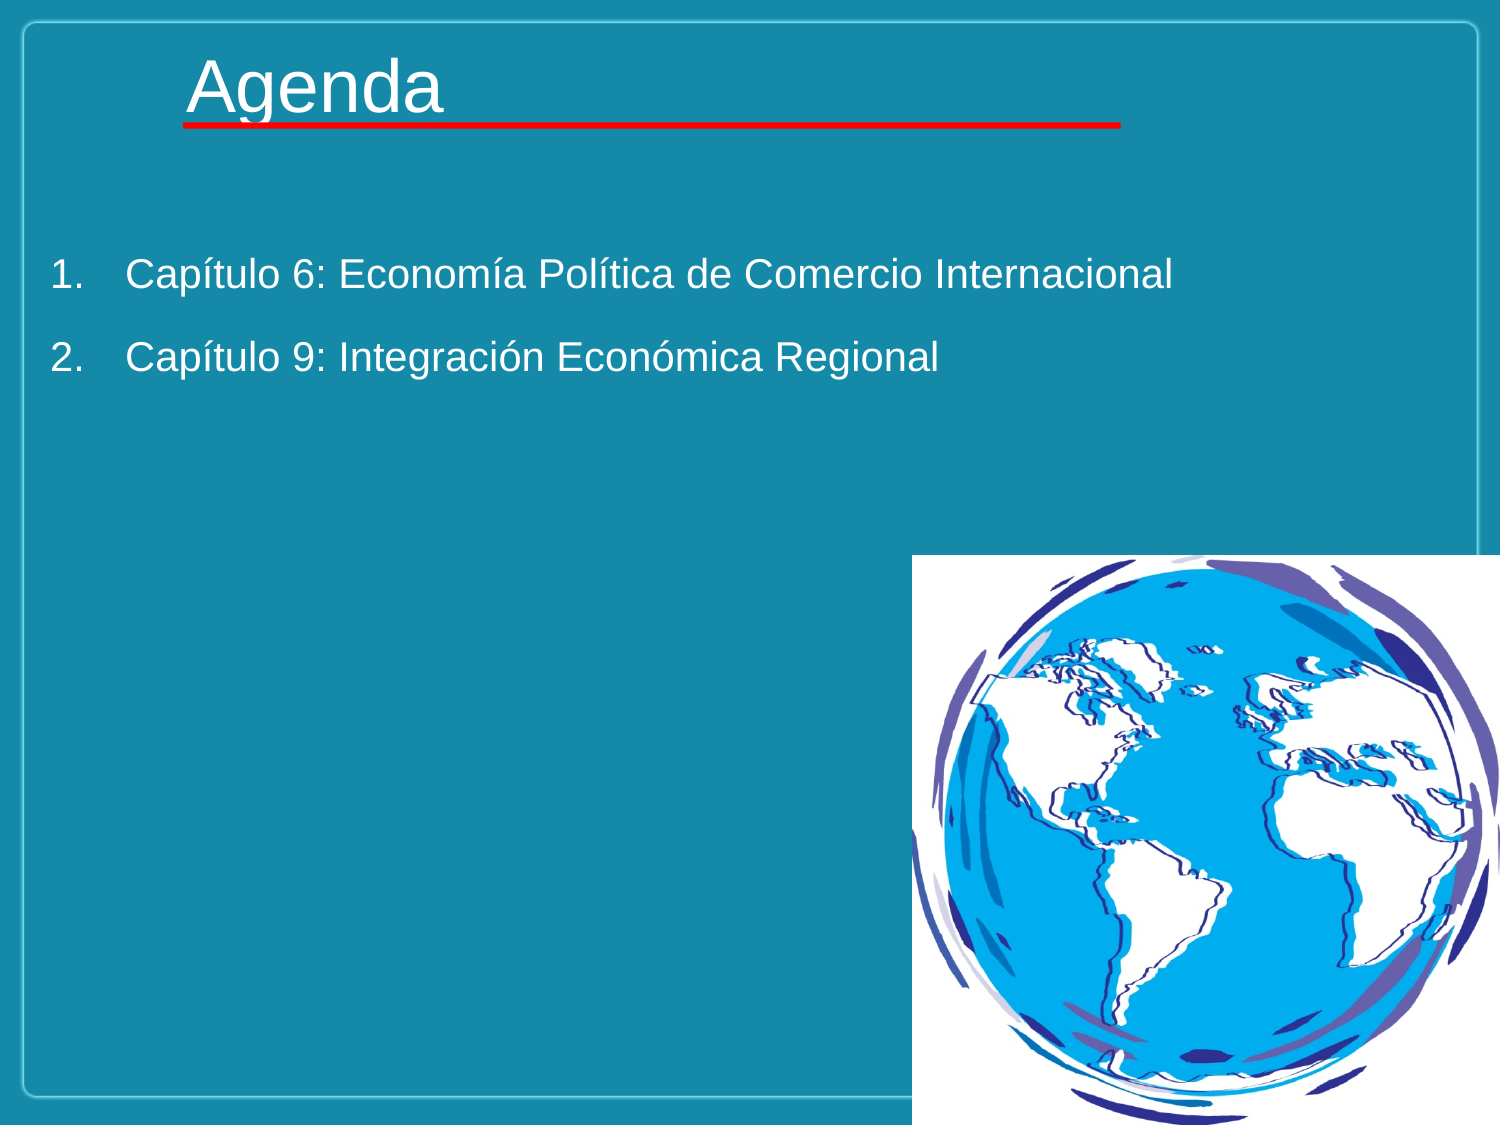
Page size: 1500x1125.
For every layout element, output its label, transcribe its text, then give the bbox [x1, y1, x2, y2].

list Capítulo 6: Economía Política de Comercio Internacional Capítulo 9: Integración Económica Regional [34, 213, 1500, 1018]
picture [0, 0, 1500, 1125]
title Agenda [170, 36, 1436, 130]
